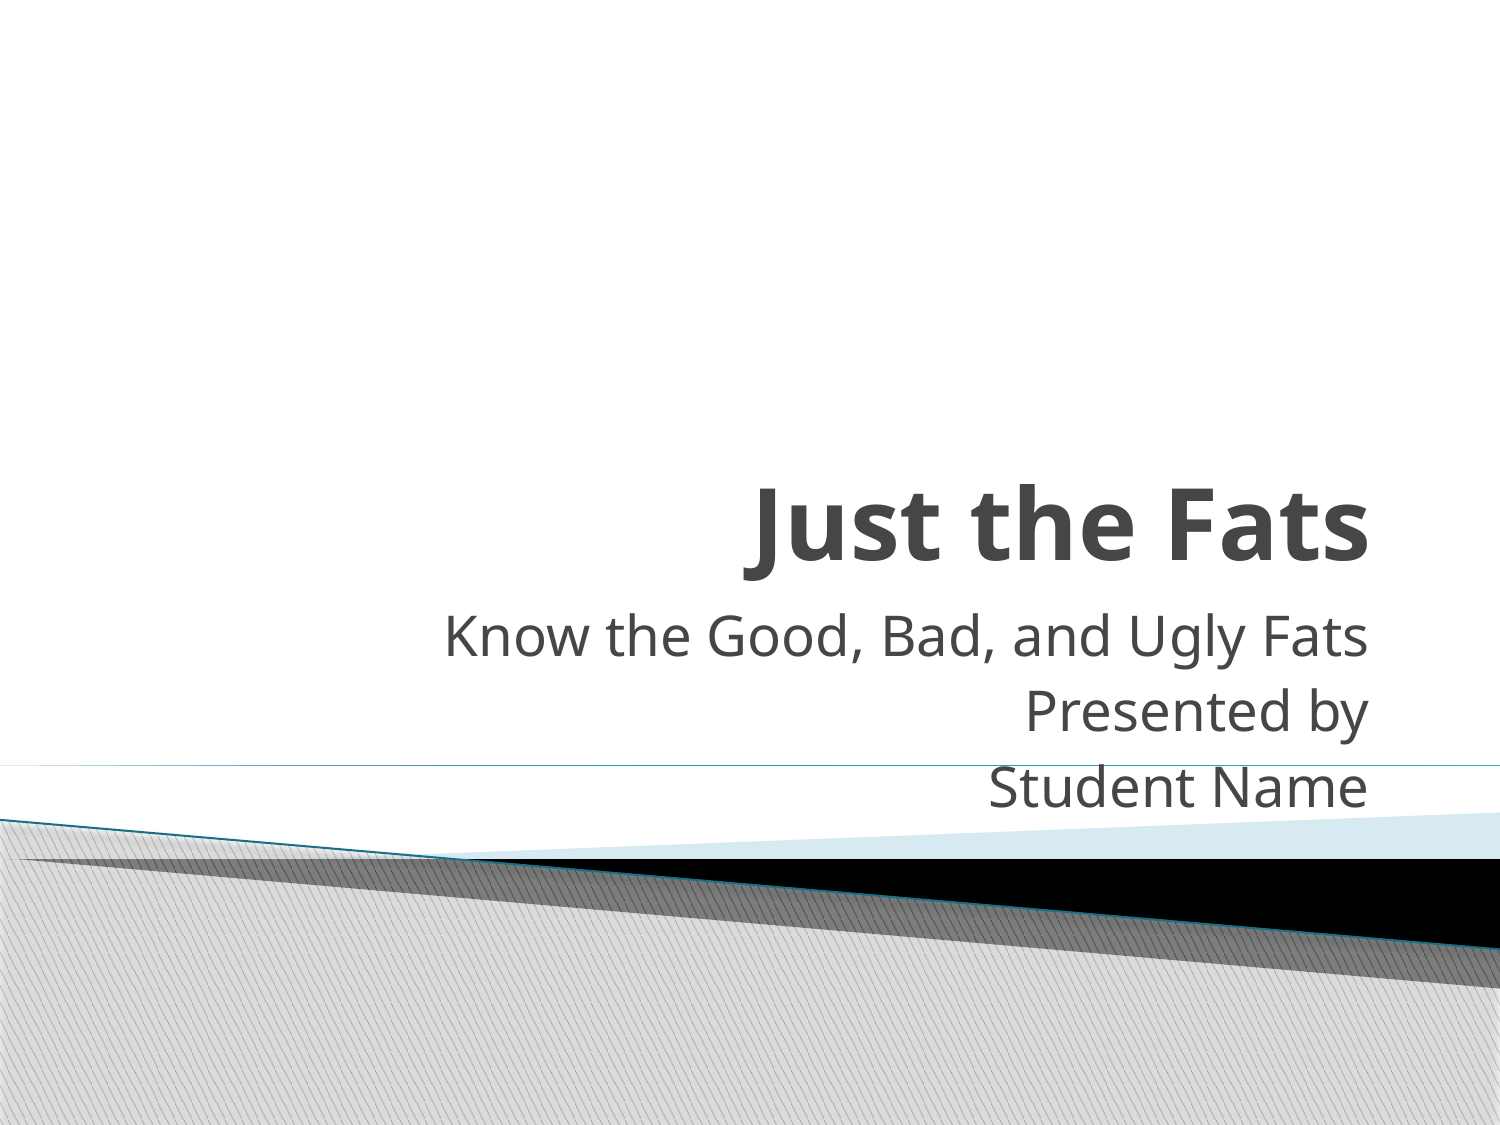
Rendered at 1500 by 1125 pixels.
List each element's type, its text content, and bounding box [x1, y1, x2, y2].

title Just the Fats [112, 287, 1388, 588]
subtitle Know the Good, Bad, and Ugly Fats Presented by Student Name [112, 592, 1388, 790]
picture [5, 859, 1500, 989]
